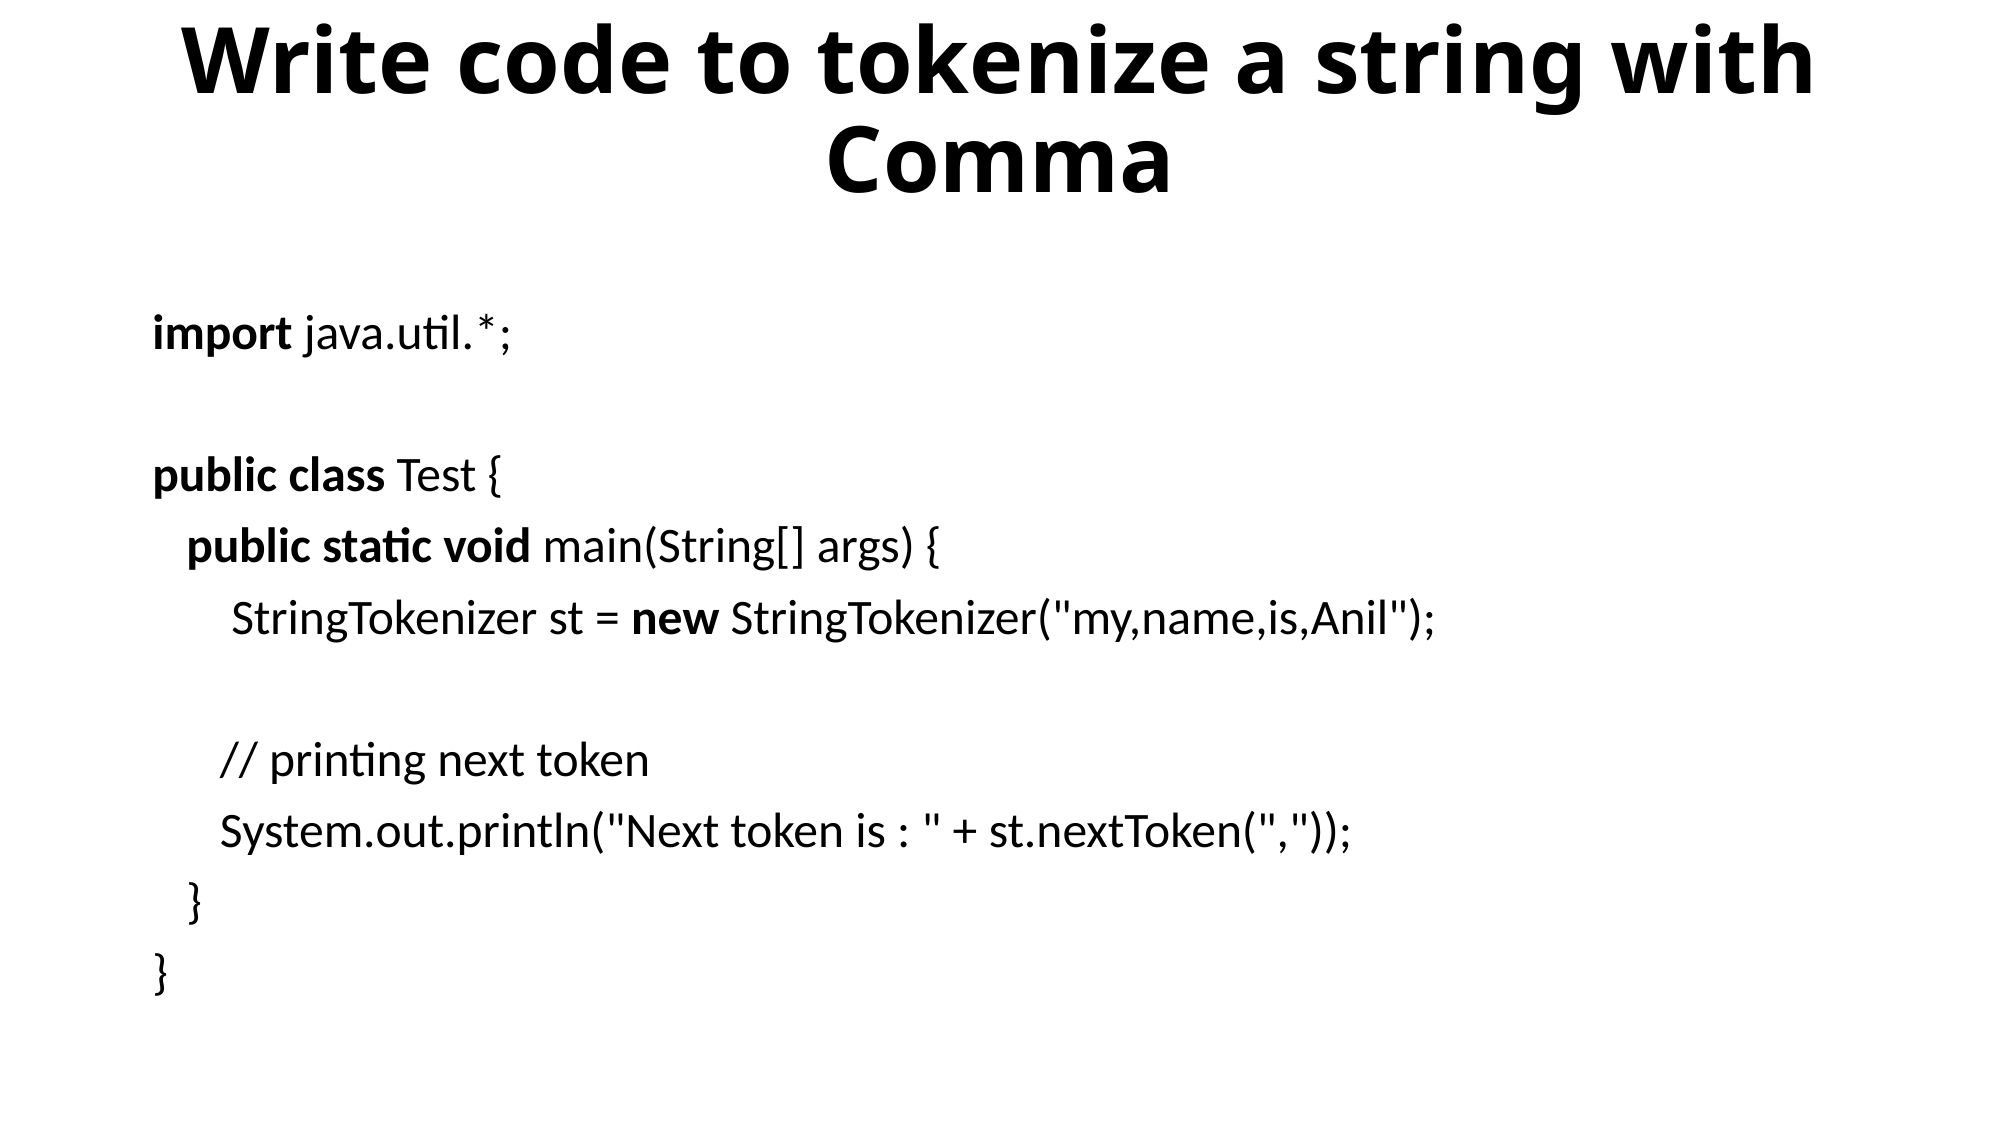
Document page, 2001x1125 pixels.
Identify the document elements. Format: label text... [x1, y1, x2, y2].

title Write code to tokenize a string with Comma [137, 59, 1863, 278]
list import java.util.*; public class Test { public static void main(String[] args) { StringTokenizer st = new StringTokenizer("my,name,is,Anil"); // printing next token System.out.println("Next token is : " + st.nextToken(",")); } } [137, 299, 1863, 1014]
